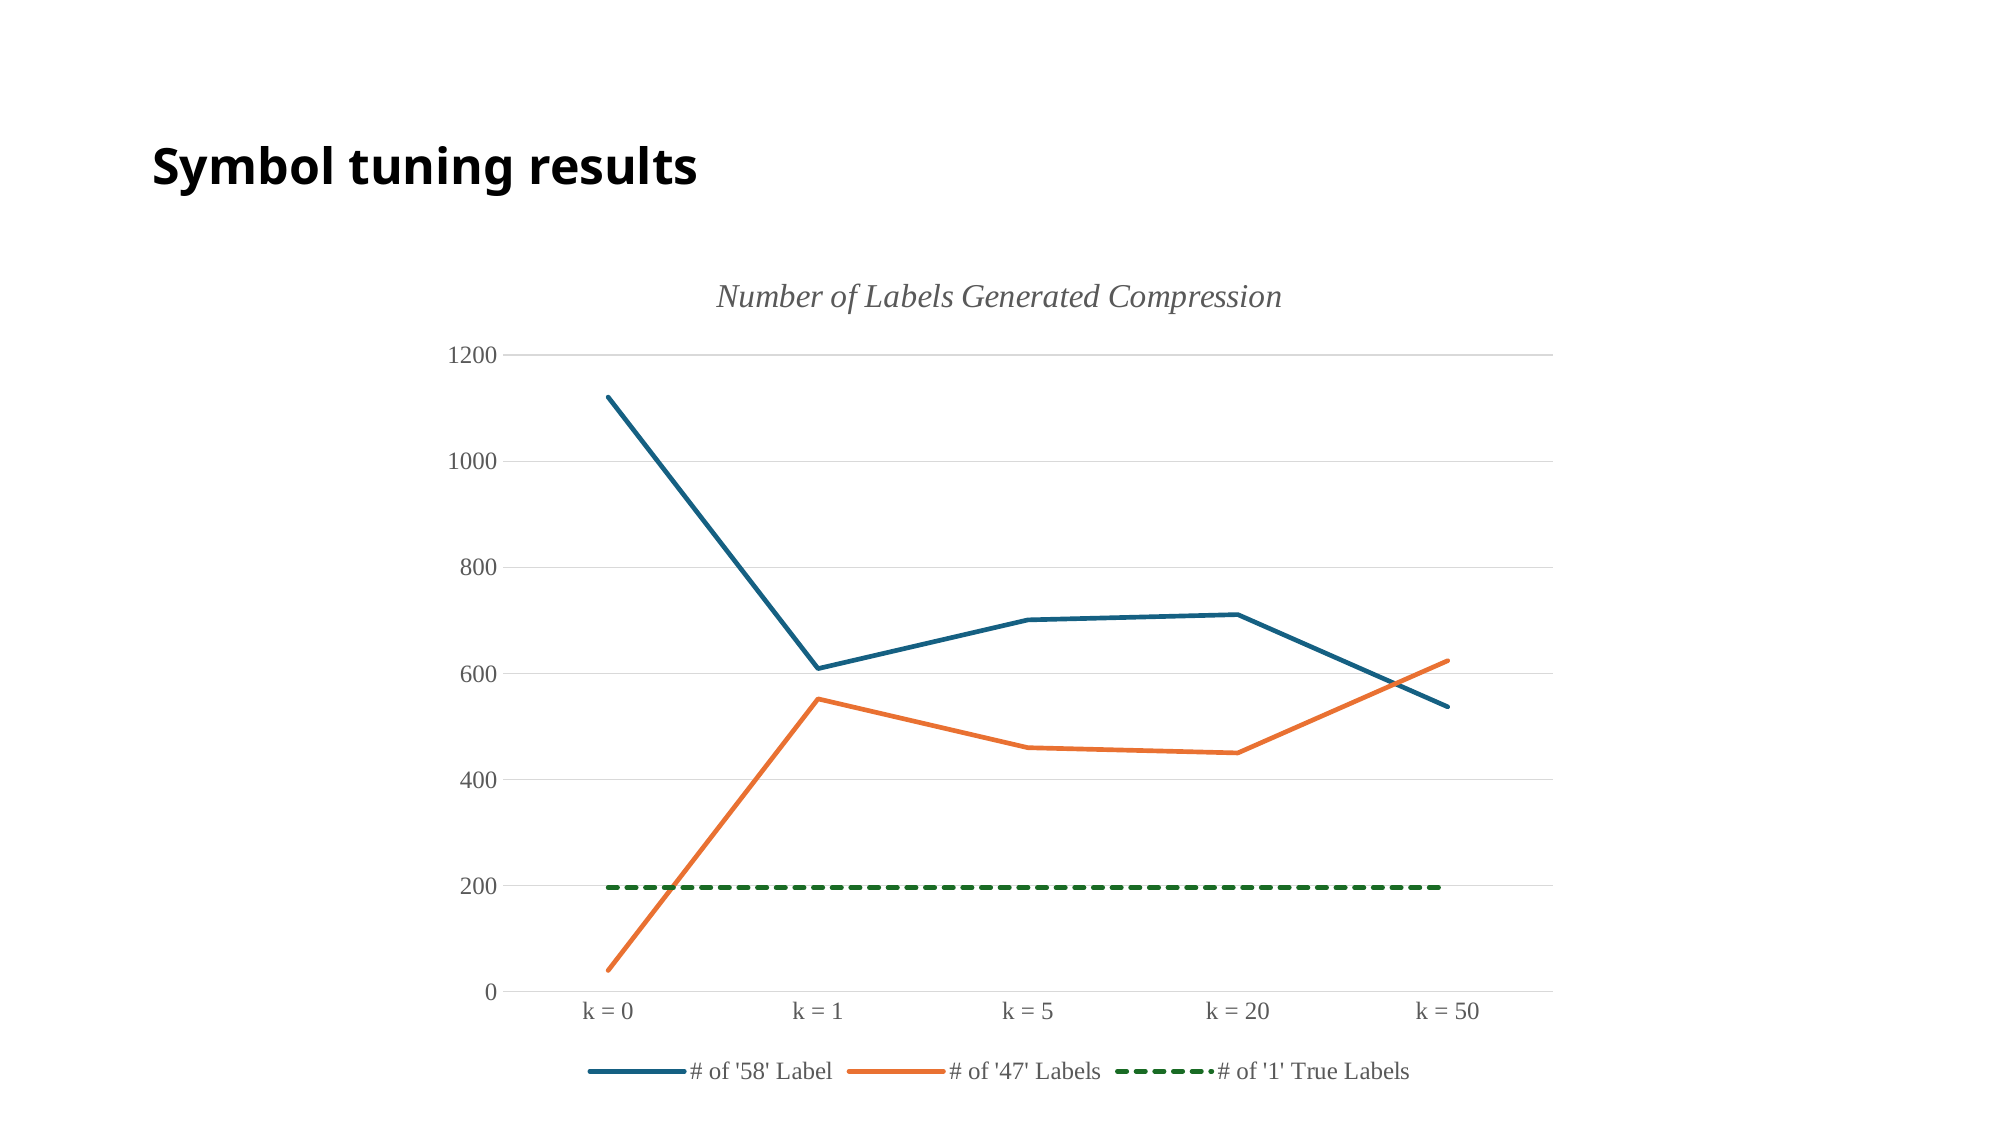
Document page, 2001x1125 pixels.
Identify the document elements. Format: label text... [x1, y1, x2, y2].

title Symbol tuning results [137, 59, 1863, 278]
chart [423, 241, 1577, 1092]
